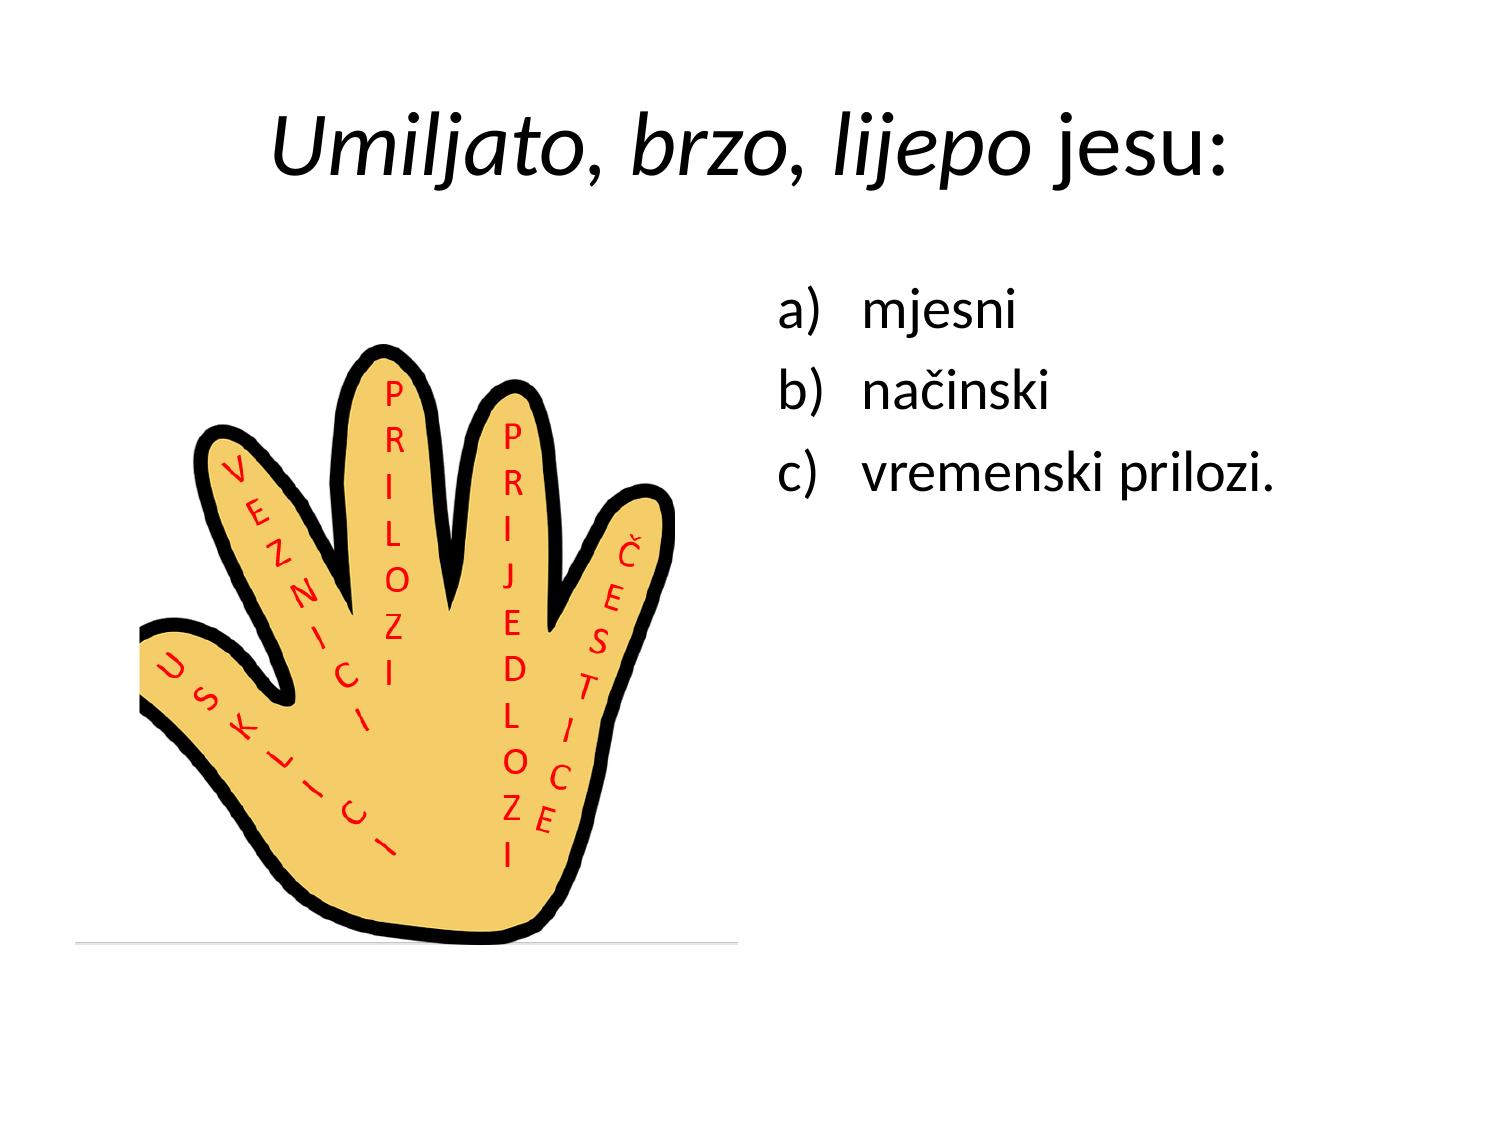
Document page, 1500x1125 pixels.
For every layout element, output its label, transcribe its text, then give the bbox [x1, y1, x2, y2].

picture [74, 322, 738, 946]
title Umiljato, brzo, lijepo jesu: [75, 45, 1425, 233]
list mjesni načinski vremenski prilozi. [762, 262, 1425, 1005]
